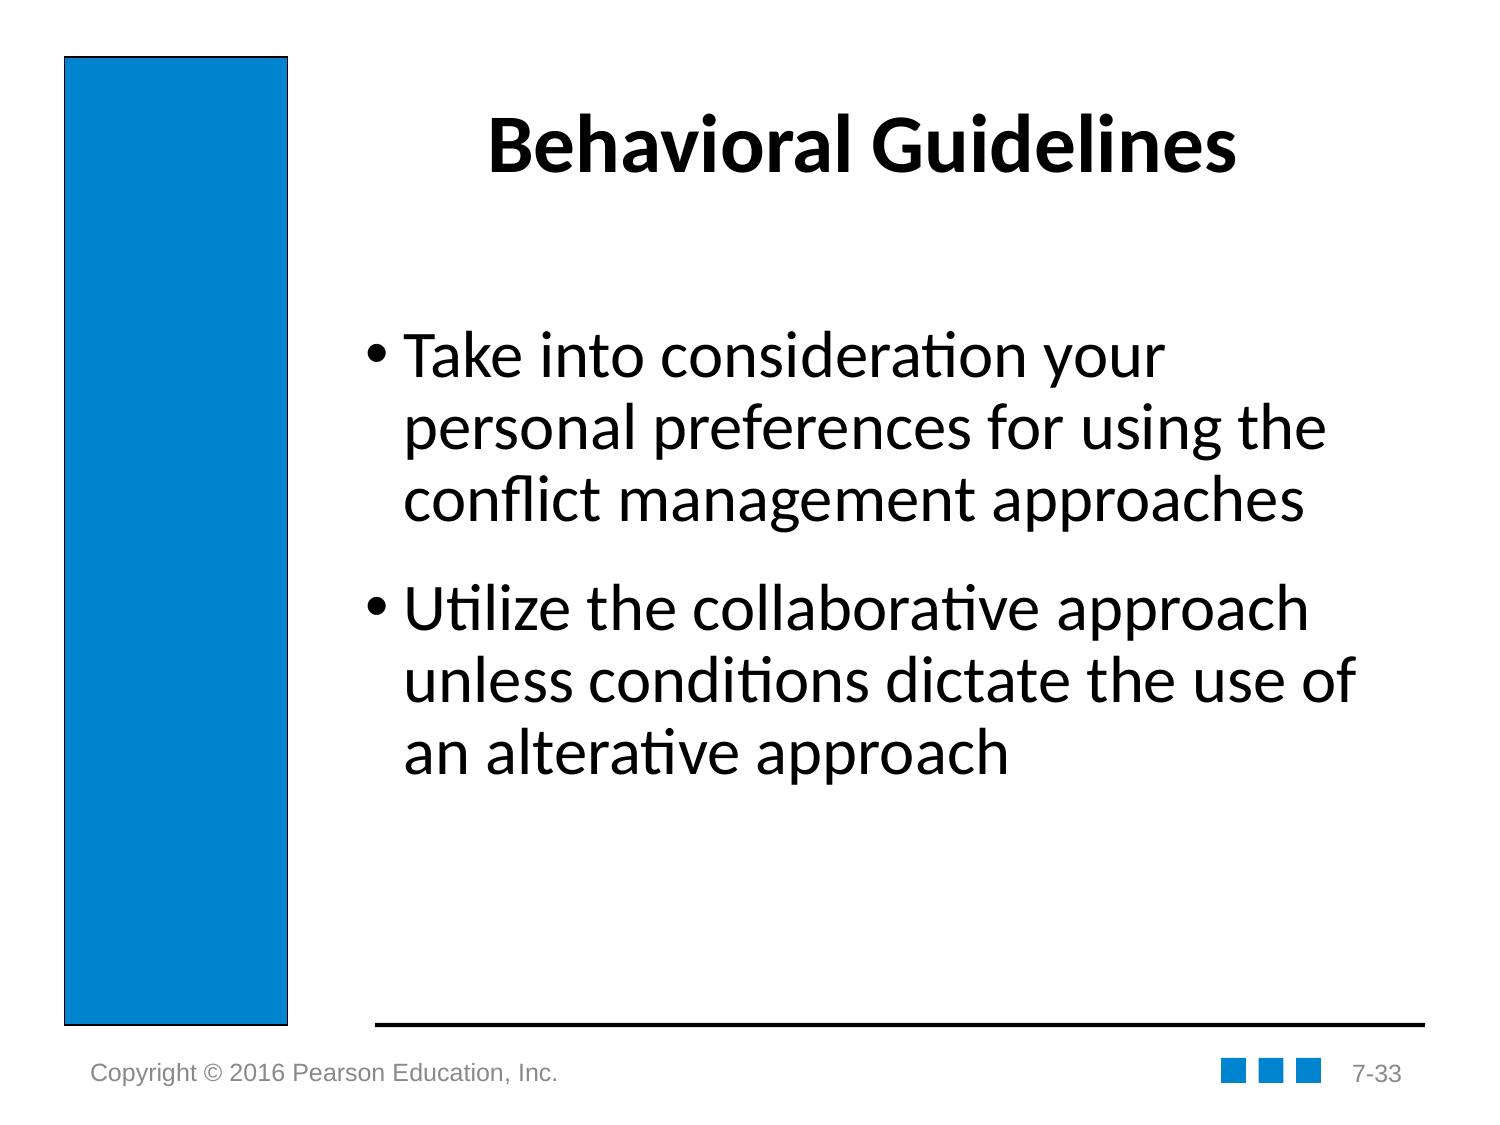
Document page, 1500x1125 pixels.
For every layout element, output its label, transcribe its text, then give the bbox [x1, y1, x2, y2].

text_box [1258, 1057, 1284, 1083]
text_box [1221, 1057, 1246, 1083]
text_box [1296, 1057, 1321, 1083]
text_box [64, 56, 288, 1025]
list Take into consideration your personal preferences for using the conflict management approaches Utilize the collaborative approach unless conditions dictate the use of an alterative approach [350, 312, 1388, 950]
text_box Copyright © 2016 Pearson Education, Inc. [75, 1055, 625, 1088]
text_box 7-33 [1333, 1050, 1421, 1095]
title Behavioral Guidelines [300, 45, 1425, 233]
